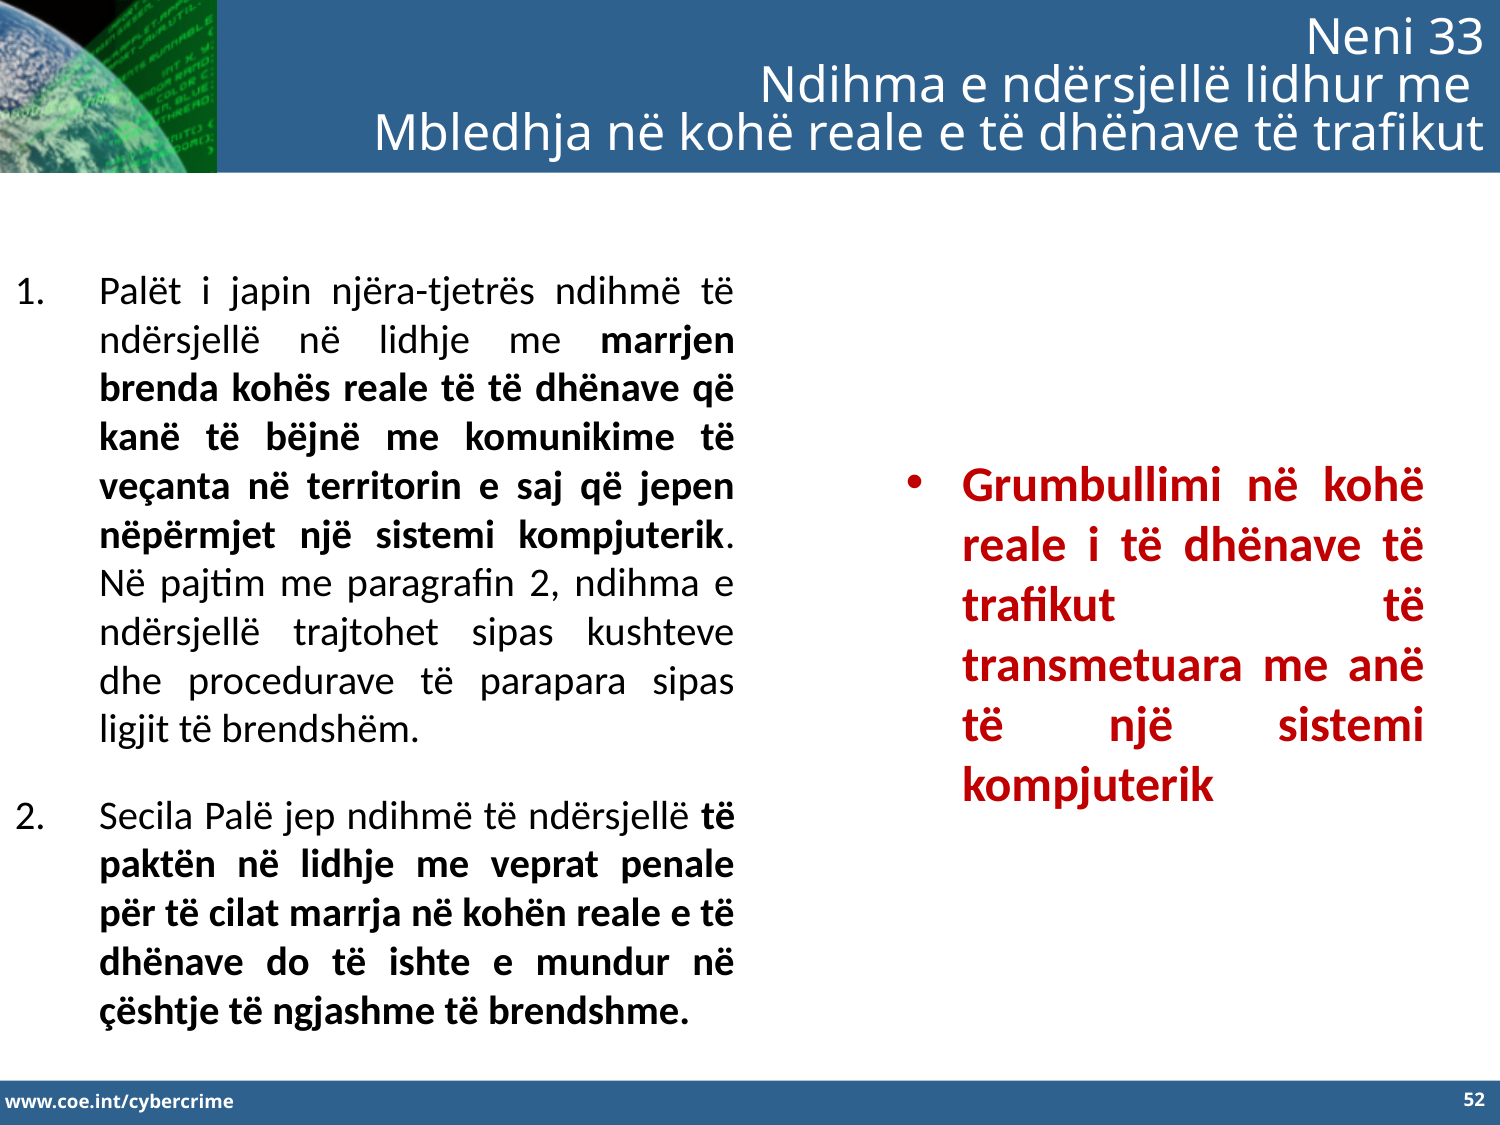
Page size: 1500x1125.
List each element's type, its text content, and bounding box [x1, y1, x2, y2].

text_box Palët i japin njëra-tjetrës ndihmë të ndërsjellë në lidhje me marrjen brenda kohës reale të të dhënave që kanë të bëjnë me komunikime të veçanta në territorin e saj që jepen nëpërmjet një sistemi kompjuterik. Në pajtim me paragrafin 2, ndihma e ndërsjellë trajtohet sipas kushteve dhe procedurave të parapara sipas ligjit të brendshëm. Secila Palë jep ndihmë të ndërsjellë të paktën në lidhje me veprat penale për të cilat marrja në kohën reale e të dhënave do të ishte e mundur në çështje të ngjashme të brendshme. [0, 256, 750, 1040]
picture [0, 1, 217, 173]
text_box Grumbullimi në kohë reale i të dhënave të trafikut të transmetuara me anë të një sistemi kompjuterik [891, 443, 1440, 819]
text_box Neni 33 Ndihma e ndërsjellë lidhur me Mbledhja në kohë reale e të dhënave të trafikut [311, 12, 1500, 165]
slide_number 52 [1149, 1079, 1500, 1125]
